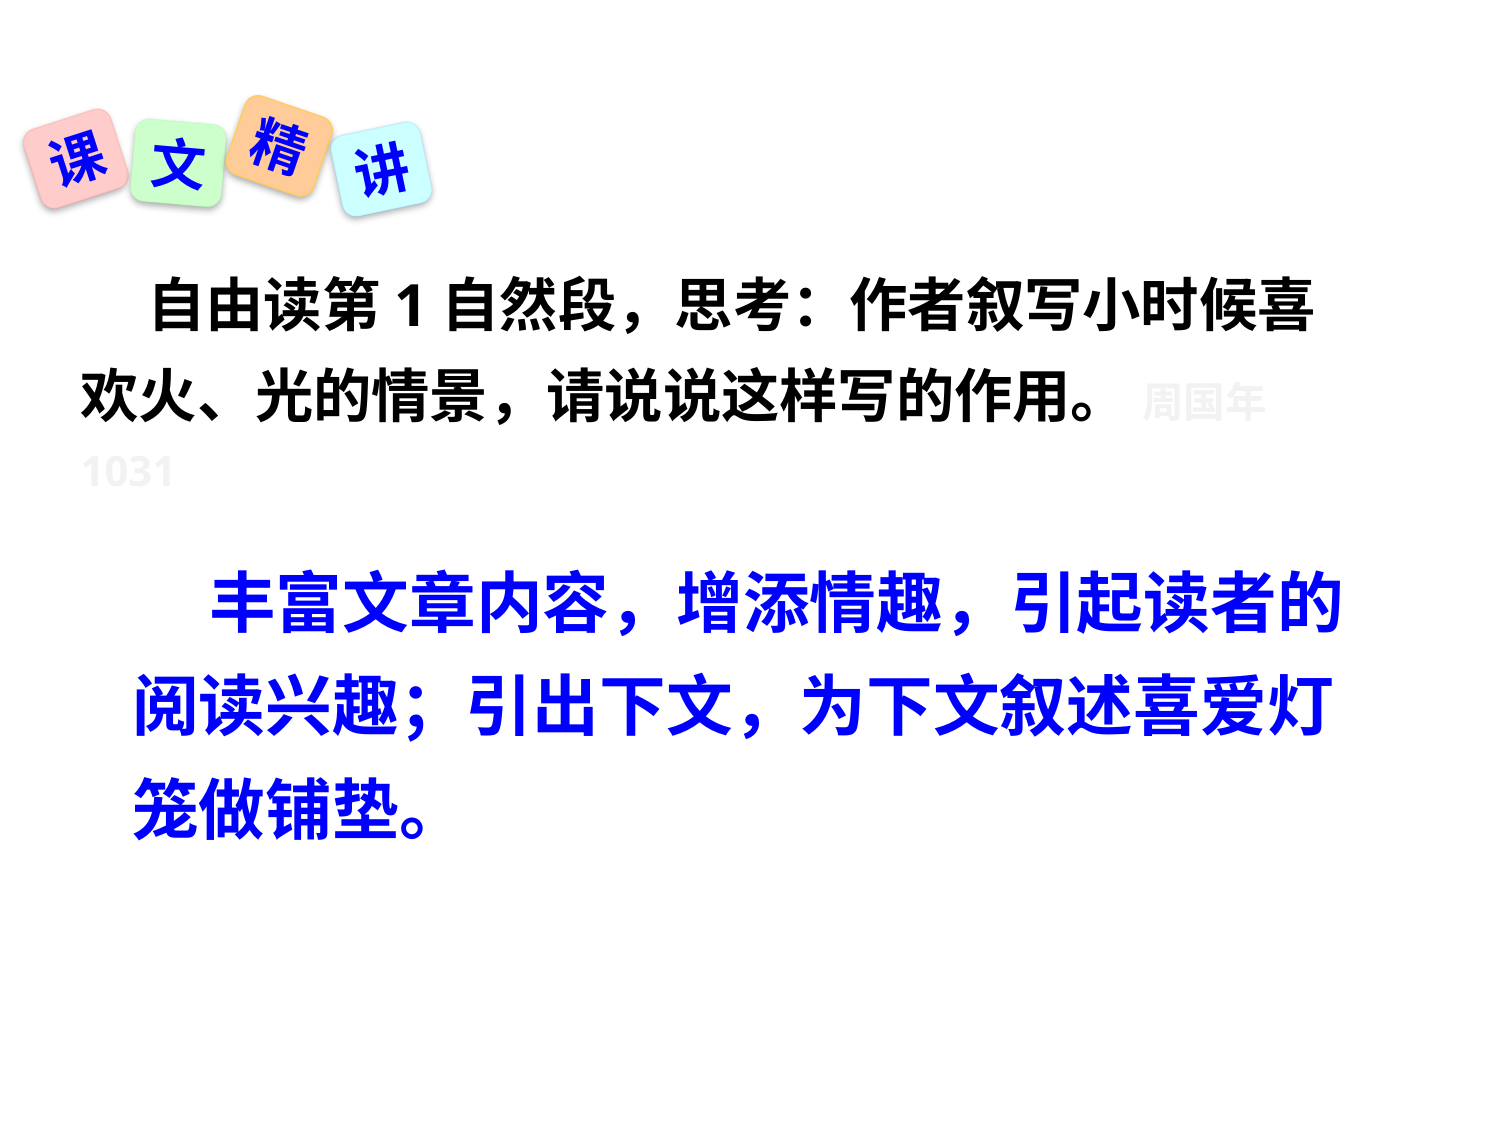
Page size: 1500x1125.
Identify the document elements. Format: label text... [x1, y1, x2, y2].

text_box 自由读第1自然段，思考：作者叙写小时候喜欢火、光的情景，请说说这样写的作用。 周国年1031 [65, 240, 1363, 502]
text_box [30, 104, 428, 211]
text_box 丰富文章内容，增添情趣，引起读者的阅读兴趣；引出下文，为下文叙述喜爱灯笼做铺垫。 [117, 528, 1383, 856]
